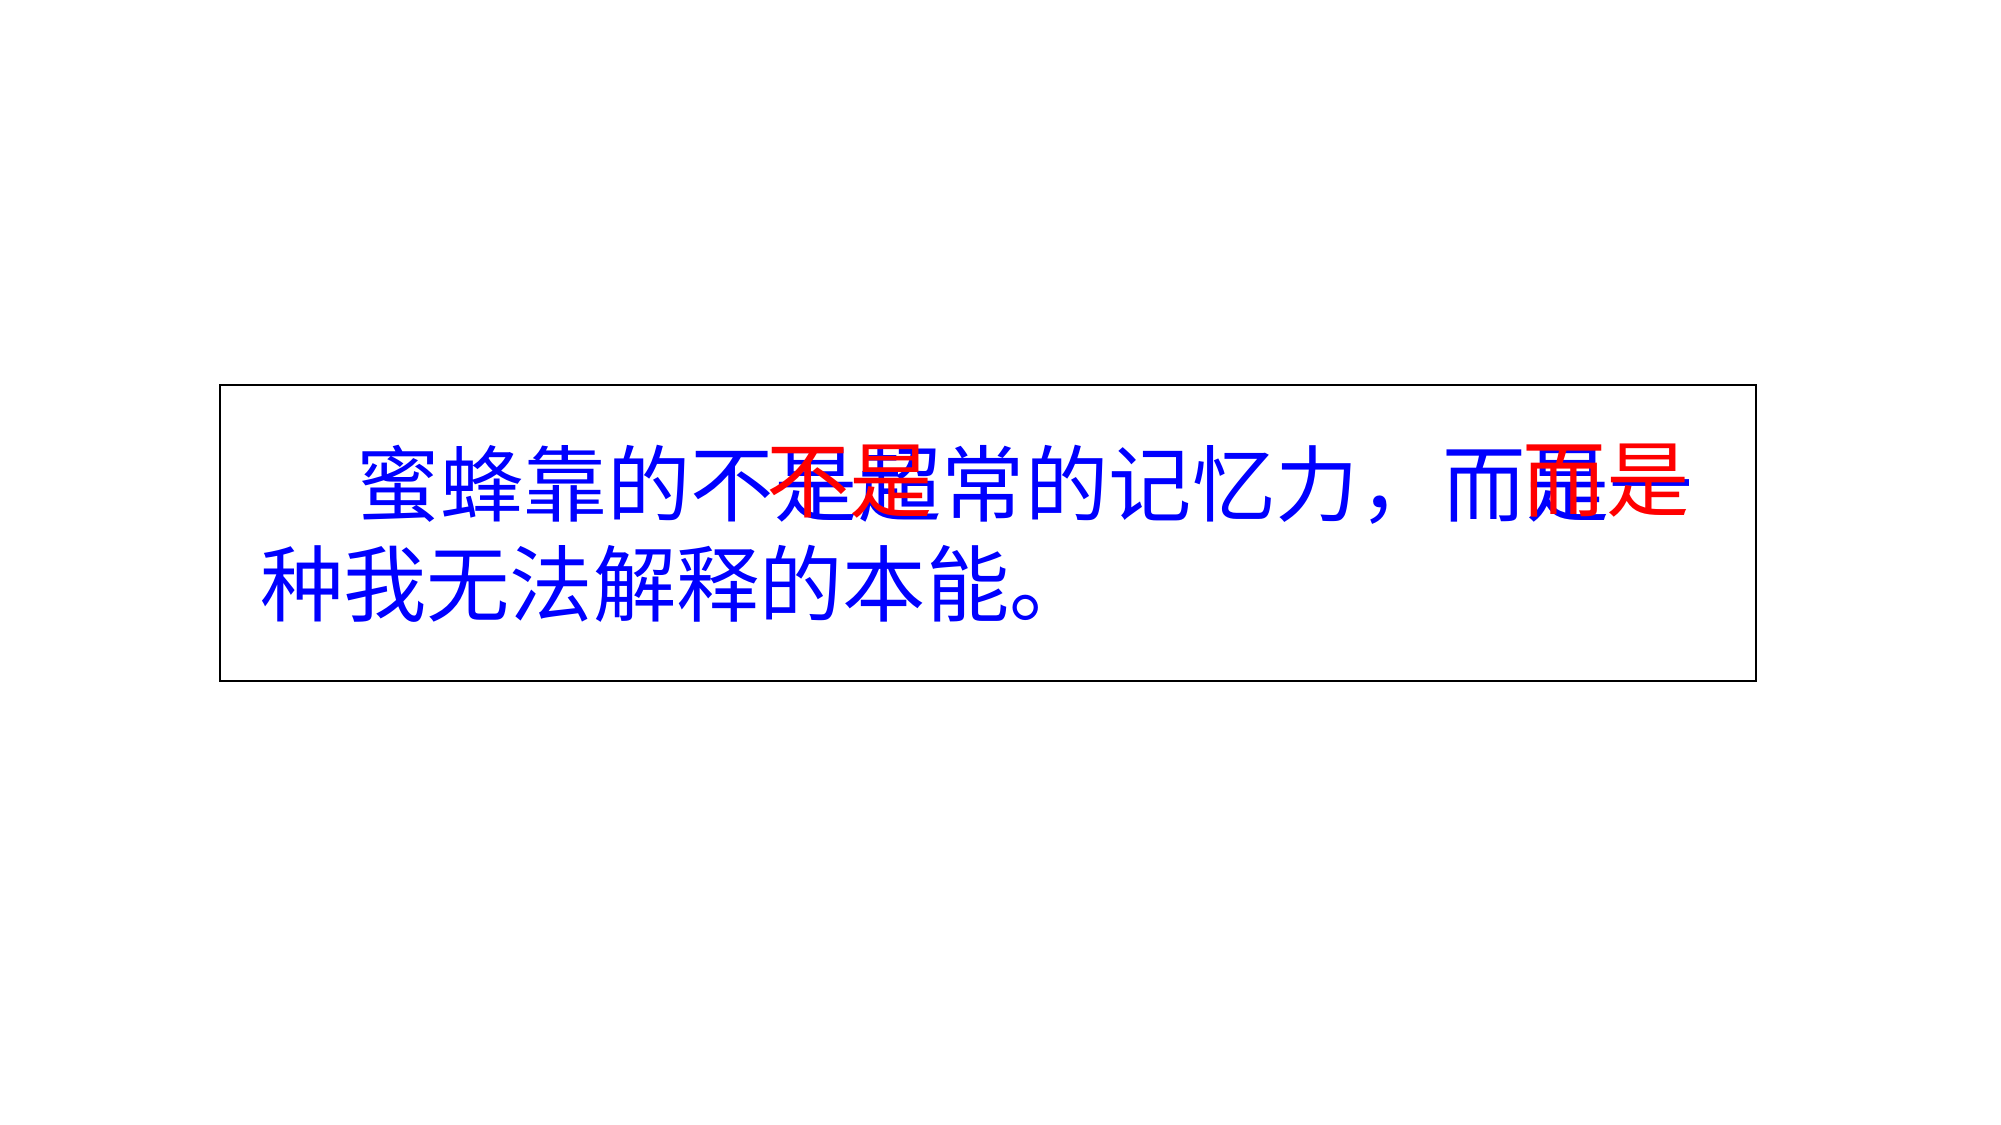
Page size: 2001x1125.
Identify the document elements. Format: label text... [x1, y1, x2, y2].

text_box [219, 384, 1757, 682]
text_box 不是 [751, 420, 965, 536]
text_box 而是 [1507, 420, 1721, 535]
text_box 蜜蜂靠的不是超常的记忆力，而是一种我无法解释的本能。 [245, 424, 1708, 640]
